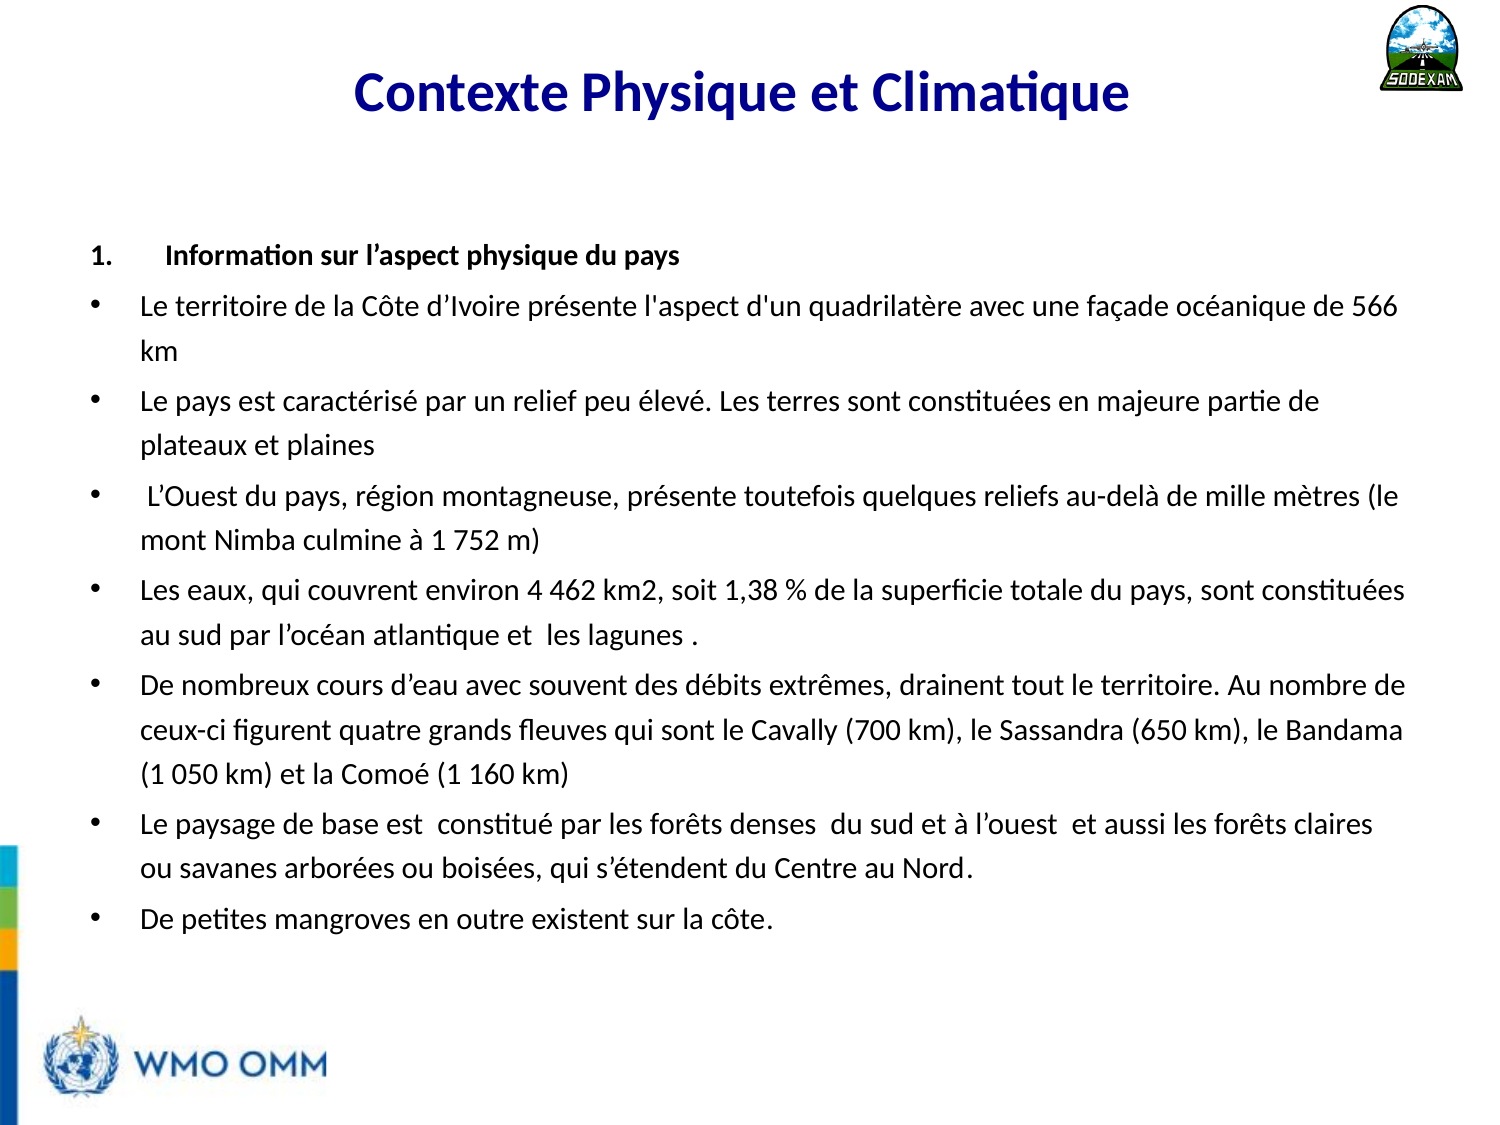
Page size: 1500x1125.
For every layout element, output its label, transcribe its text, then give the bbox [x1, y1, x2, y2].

picture [1374, 5, 1476, 96]
list Information sur l’aspect physique du pays Le territoire de la Côte d’Ivoire présente l'aspect d'un quadrilatère avec une façade océanique de 566 km Le pays est caractérisé par un relief peu élevé. Les terres sont constituées en majeure partie de plateaux et plaines L’Ouest du pays, région montagneuse, présente toutefois quelques reliefs au-delà de mille mètres (le mont Nimba culmine à 1 752 m) Les eaux, qui couvrent environ 4 462 km2, soit 1,38 % de la superficie totale du pays, sont constituées au sud par l’océan atlantique et les lagunes . De nombreux cours d’eau avec souvent des débits extrêmes, drainent tout le territoire. Au nombre de ceux-ci figurent quatre grands fleuves qui sont le Cavally (700 km), le Sassandra (650 km), le Bandama (1 050 km) et la Comoé (1 160 km) Le paysage de base est constitué par les forêts denses du sud et à l’ouest et aussi les forêts claires ou savanes arborées ou boisées, qui s’étendent du Centre au Nord. De petites mangroves en outre existent sur la côte. [75, 232, 1425, 944]
picture [0, 845, 327, 1125]
title Contexte Physique et Climatique [75, 45, 1425, 191]
